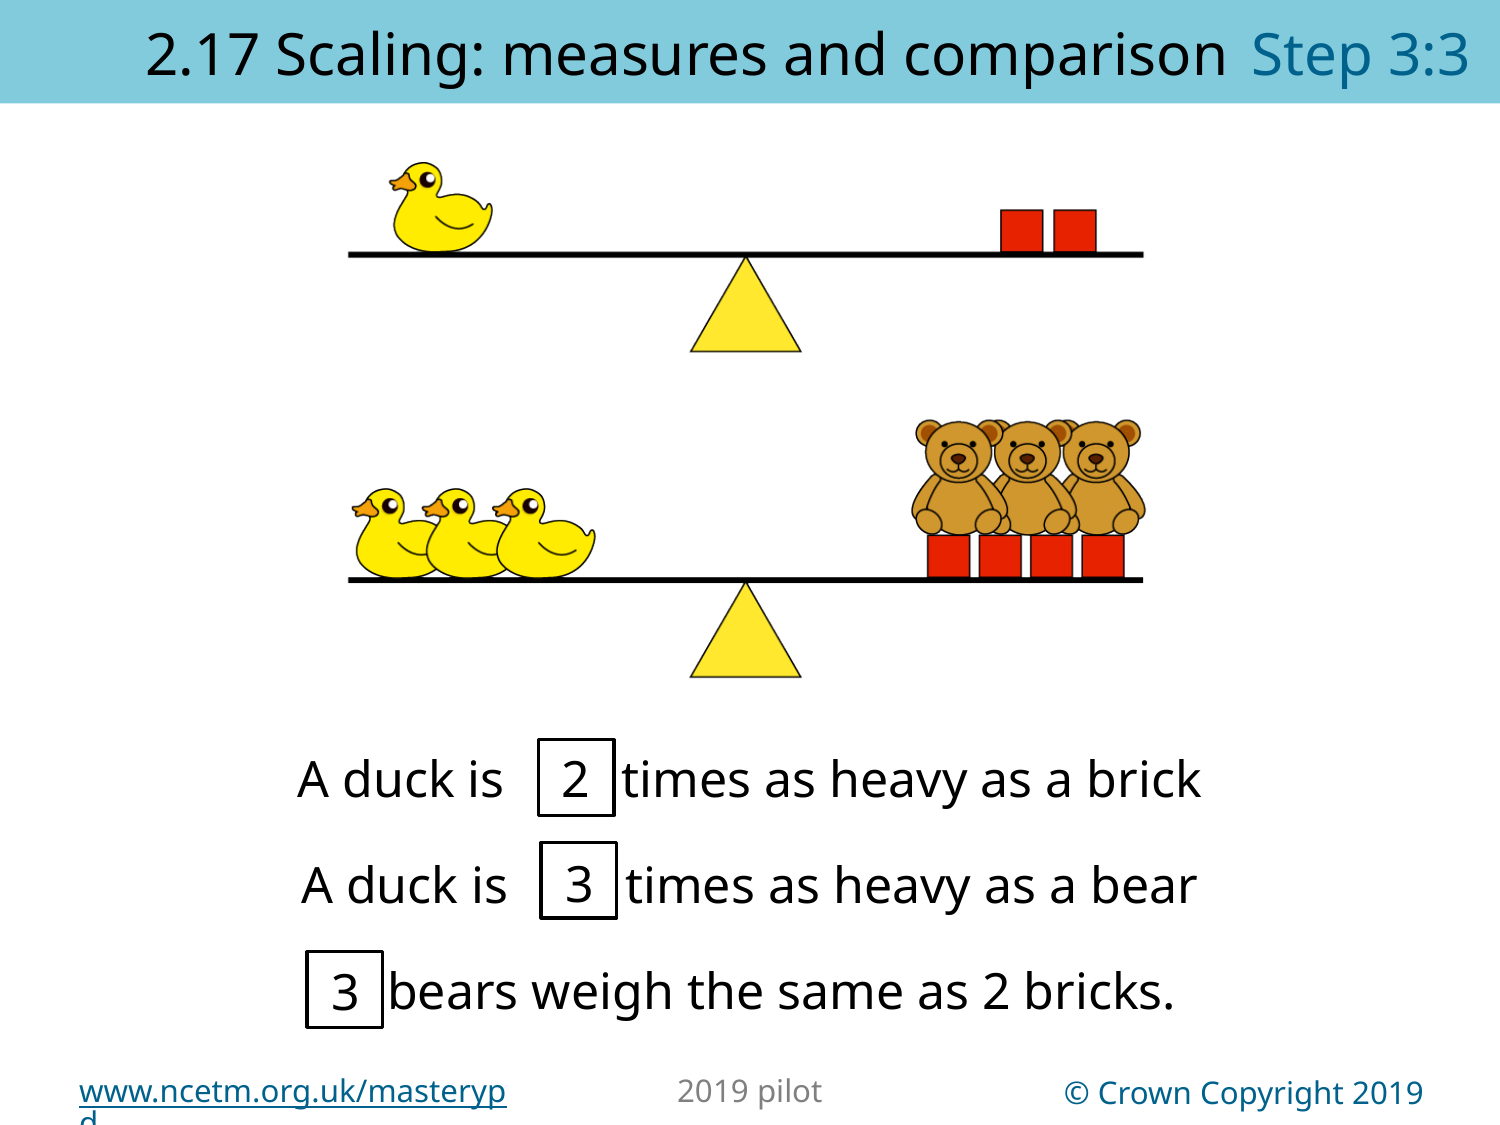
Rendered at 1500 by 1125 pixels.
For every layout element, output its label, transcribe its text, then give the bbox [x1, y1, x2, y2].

text_box A duck is times as heavy as a bear [286, 845, 1214, 921]
text_box [541, 842, 617, 918]
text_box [290, 739, 1210, 816]
list 2.17 Scaling: measures and comparison Step 3:3 [0, 0, 1500, 104]
picture [330, 162, 1170, 695]
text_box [306, 951, 1194, 1028]
